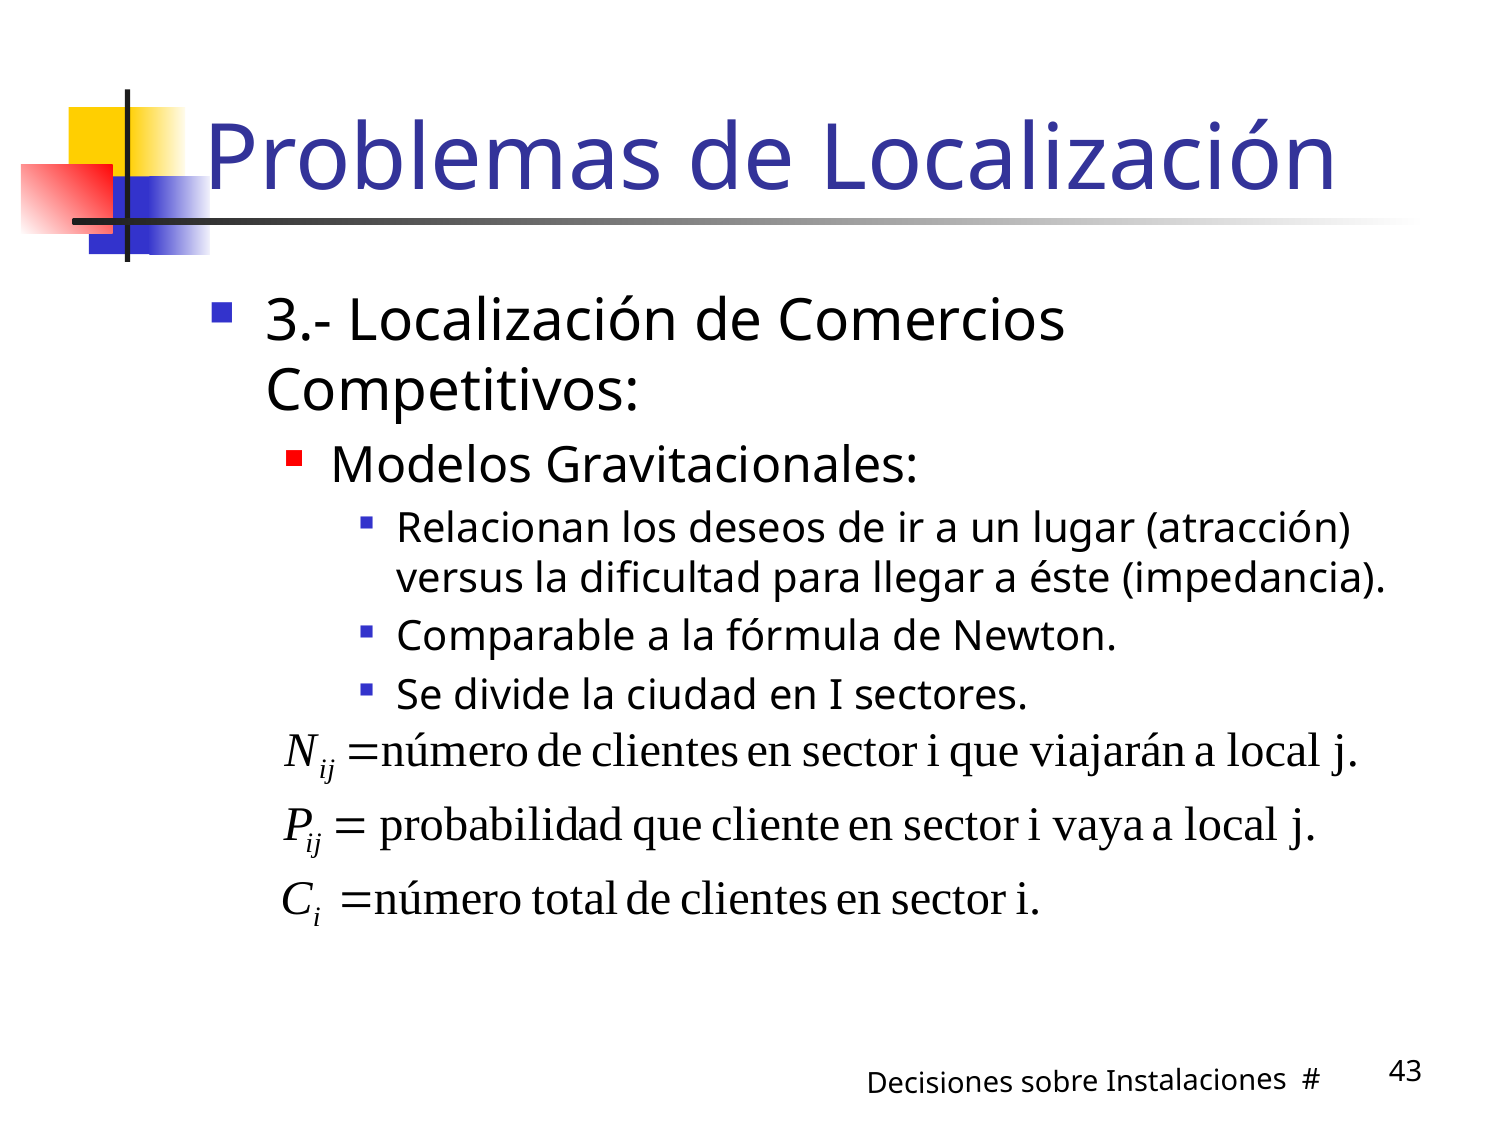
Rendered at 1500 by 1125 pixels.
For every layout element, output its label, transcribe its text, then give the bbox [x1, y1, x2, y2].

slide_number 43 [1124, 1024, 1438, 1101]
list 3.- Localización de Comercios Competitivos: Modelos Gravitacionales: Relacionan los deseos de ir a un lugar (atracción) versus la dificultad para llegar a éste (impedancia). Comparable a la fórmula de Newton. Se divide la ciudad en I sectores. [193, 274, 1470, 1007]
footer Decisiones sobre Instalaciones # [773, 1028, 1414, 1110]
title Problemas de Localización [188, 27, 1468, 216]
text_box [274, 719, 1364, 938]
